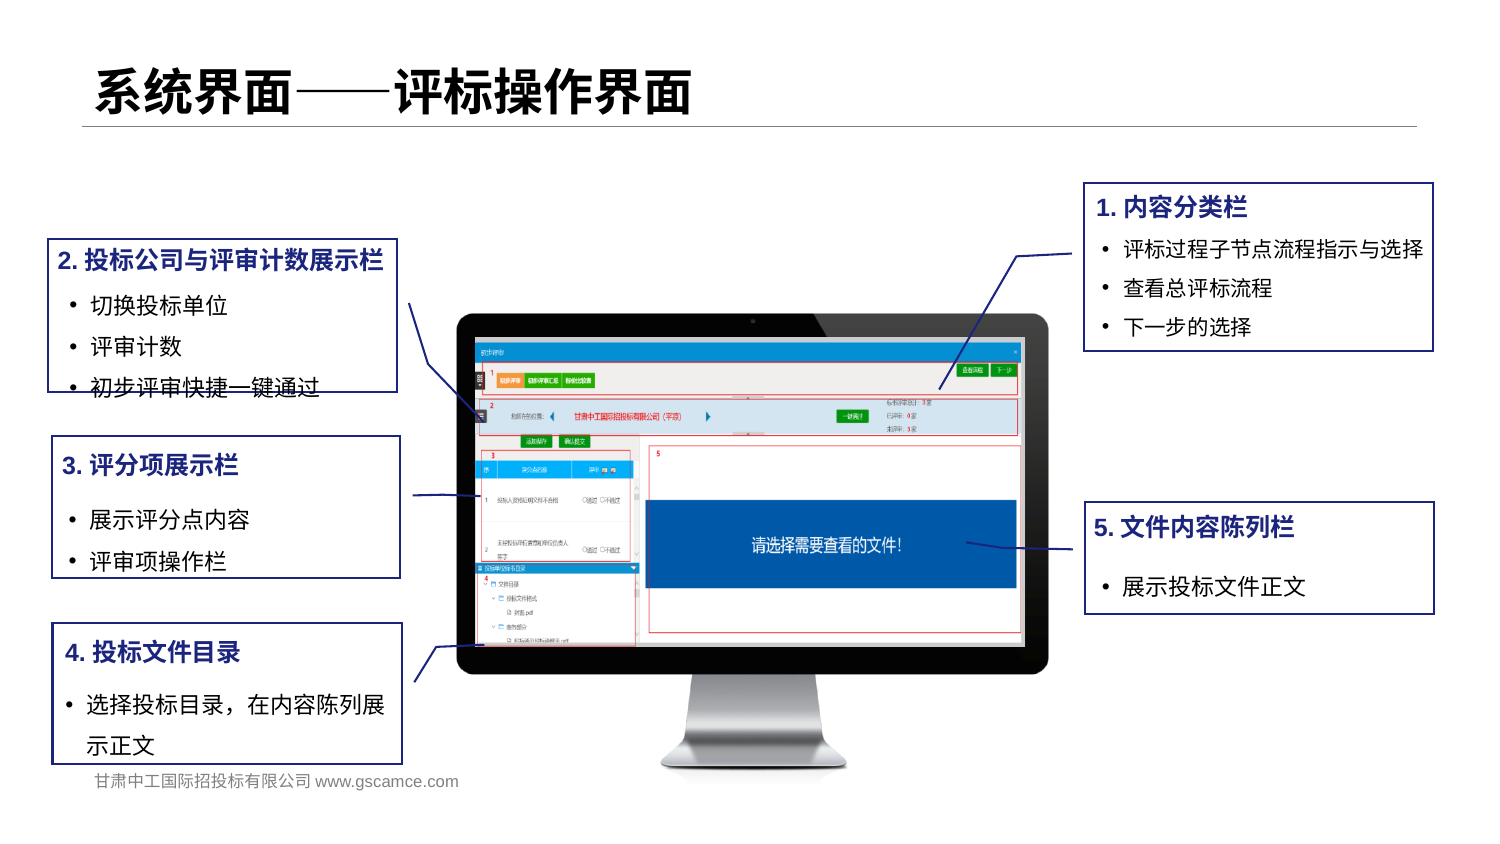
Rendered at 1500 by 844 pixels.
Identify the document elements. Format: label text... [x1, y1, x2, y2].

footer 甘肃中工国际招投标有限公司www.gscamce.com [82, 767, 436, 794]
text_box 1.内容分类栏 [1085, 177, 1436, 236]
text_box [409, 302, 436, 374]
picture [436, 294, 1064, 795]
text_box 展示评分点内容 评审项操作栏 [57, 486, 408, 646]
text_box 4.投标文件目录 [53, 622, 405, 681]
text_box [1083, 182, 1090, 352]
text_box 2.投标公司与评审计数展示栏 [46, 230, 397, 289]
text_box 5.文件内容陈列栏 [1082, 496, 1433, 555]
text_box 评标过程子节点流程指示与选择 查看总评标流程 下一步的选择 [1090, 217, 1442, 377]
text_box [413, 645, 436, 683]
text_box [1084, 555, 1090, 615]
text_box [51, 494, 57, 579]
text_box 3.评分项展示栏 [50, 435, 402, 494]
text_box [412, 493, 436, 497]
text_box 选择投标目录，在内容陈列展示正文 [54, 681, 405, 830]
title 系统界面——评标操作界面 [82, 0, 1418, 127]
text_box [993, 252, 1073, 294]
text_box 切换投标单位 评审计数 初步评审快捷一键通过 [58, 271, 409, 431]
text_box [47, 289, 58, 393]
text_box 展示投标文件正文 [1090, 553, 1442, 665]
